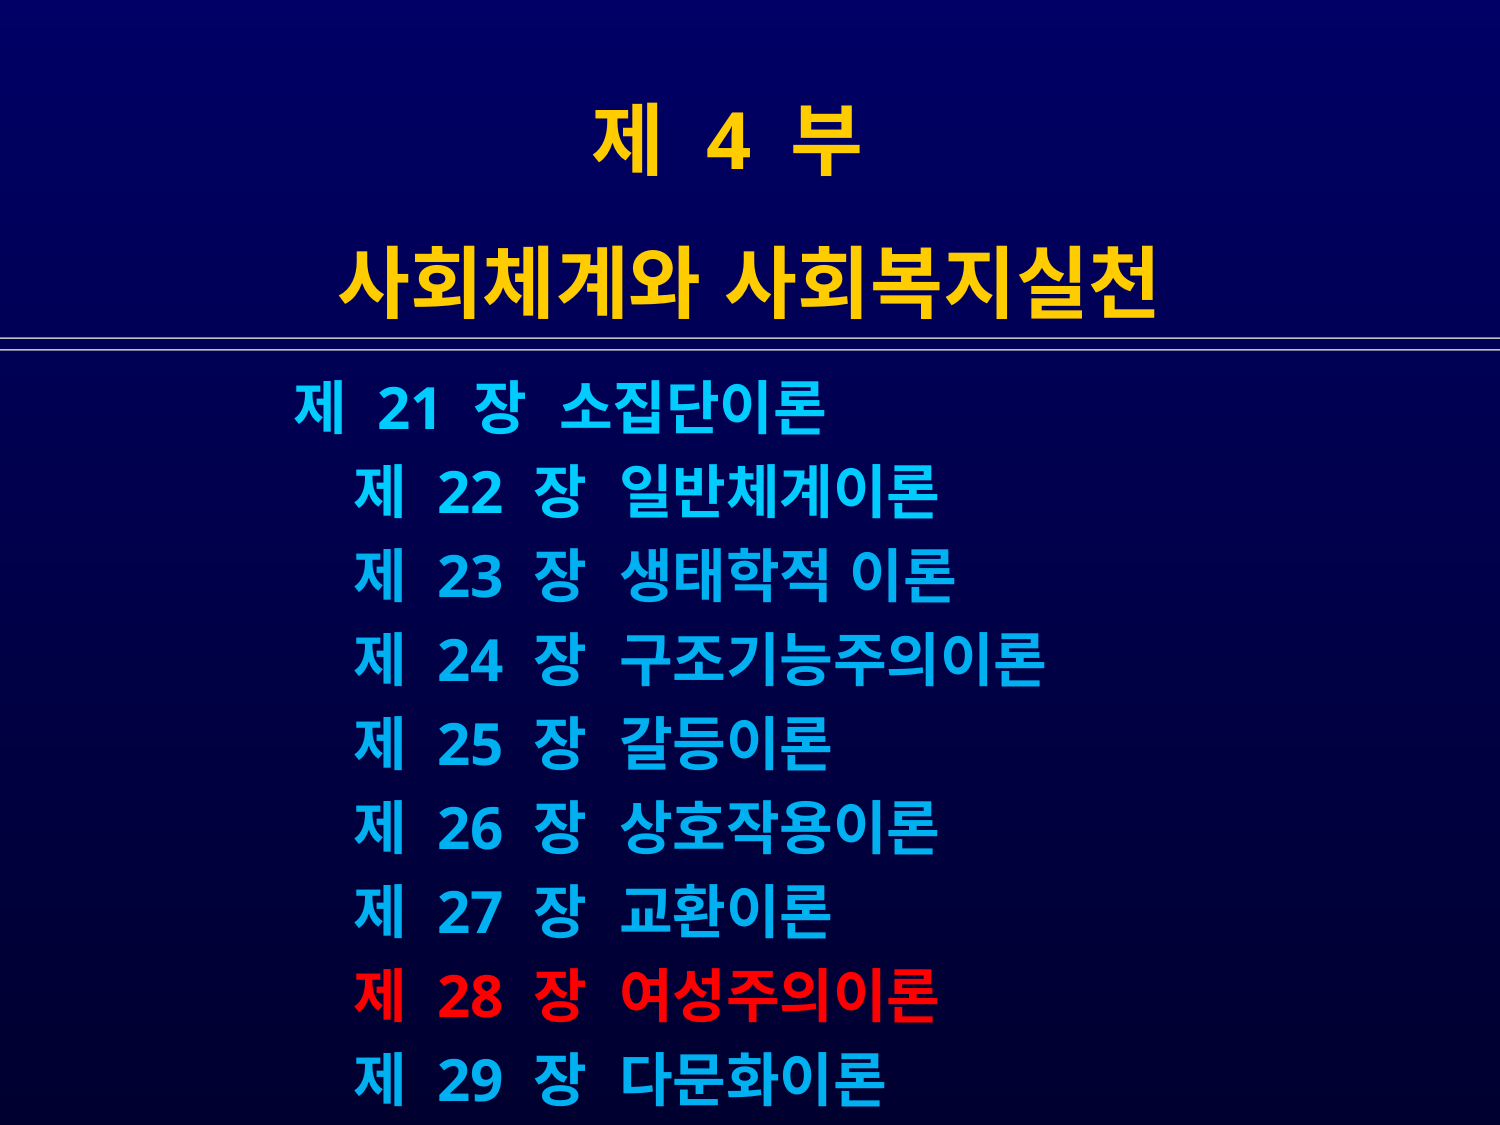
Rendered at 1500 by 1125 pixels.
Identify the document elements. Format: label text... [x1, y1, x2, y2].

text_box 제 21 장 소집단이론 제 22 장 일반체계이론 제 23 장 생태학적 이론 제 24 장 구조기능주의이론 제 25 장 갈등이론 제 26 장 상호작용이론 제 27 장 교환이론 제 28 장 여성주의이론 제 29 장 다문화이론 [0, 350, 1500, 1121]
title 제 4 부 사회체계와 사회복지실천 [0, 33, 1500, 338]
